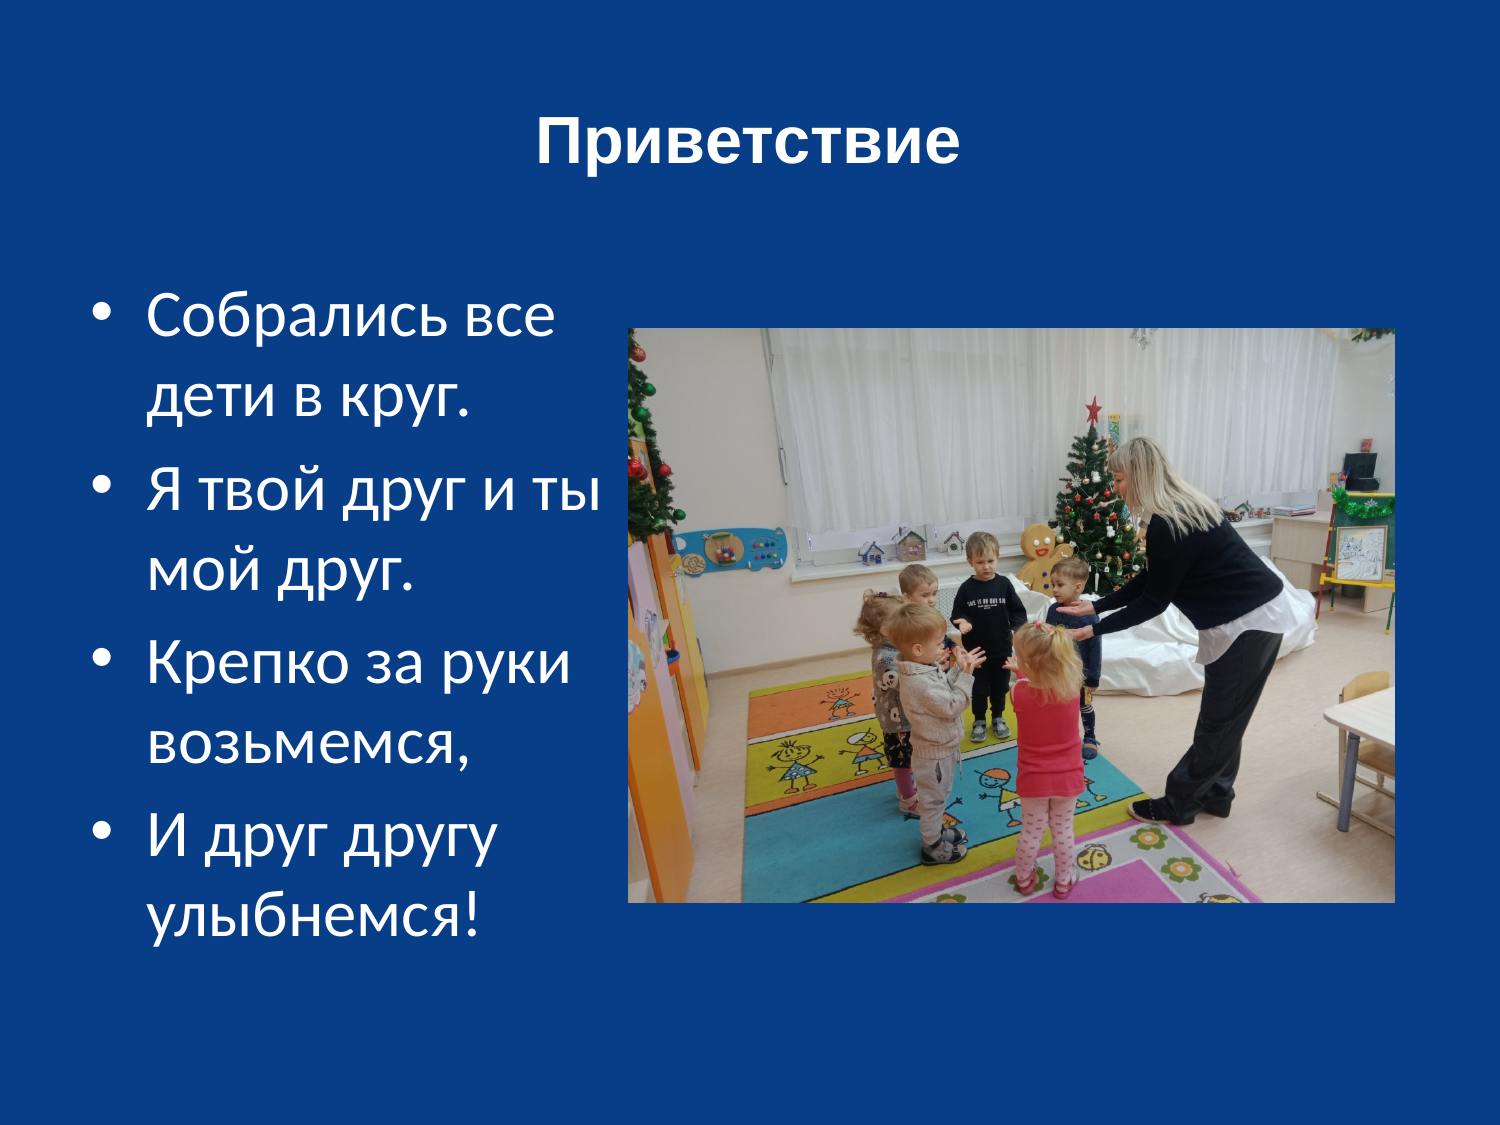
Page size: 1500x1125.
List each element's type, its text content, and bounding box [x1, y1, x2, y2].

list Собрались все дети в круг. Я твой друг и ты мой друг. Крепко за руки возьмемся, И друг другу улыбнемся! [75, 262, 657, 1005]
picture [628, 327, 1395, 903]
title Приветствие [82, 42, 1433, 231]
